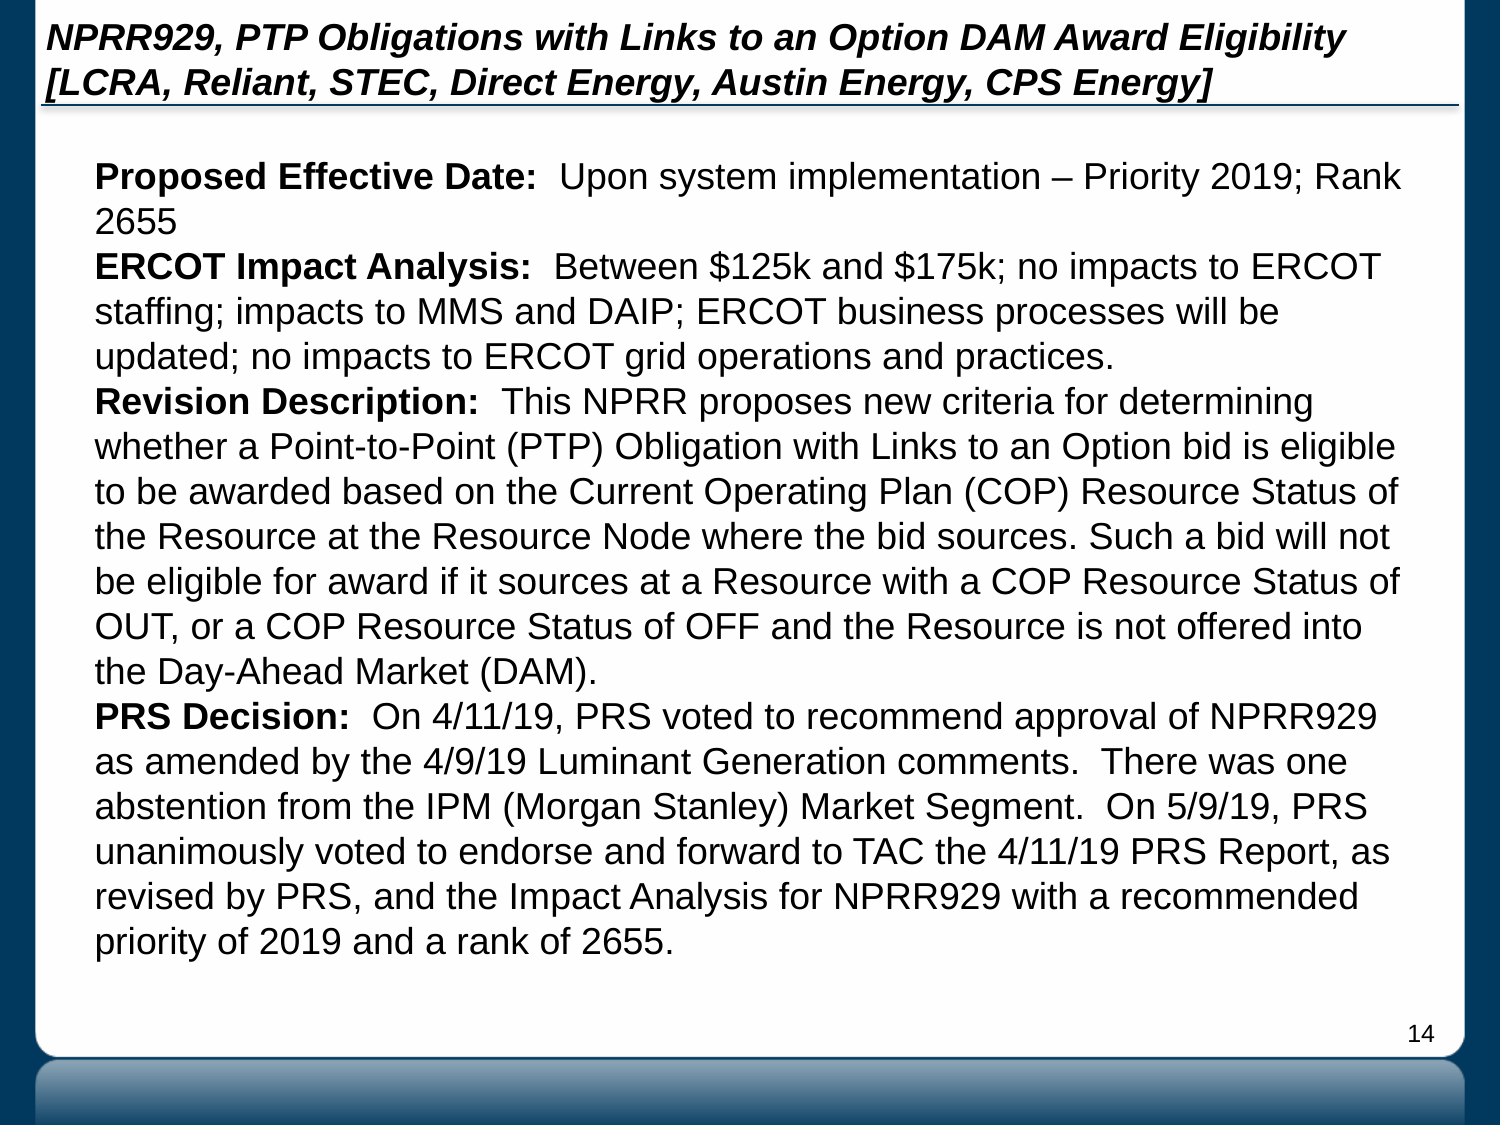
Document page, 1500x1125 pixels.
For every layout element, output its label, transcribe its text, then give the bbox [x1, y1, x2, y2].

picture [35, 0, 1465, 1125]
text_box Proposed Effective Date: Upon system implementation – Priority 2019; Rank 2655 ERCOT Impact Analysis: Between $125k and $175k; no impacts to ERCOT staffing; impacts to MMS and DAIP; ERCOT business processes will be updated; no impacts to ERCOT grid operations and practices. Revision Description: This NPRR proposes new criteria for determining whether a Point-to-Point (PTP) Obligation with Links to an Option bid is eligible to be awarded based on the Current Operating Plan (COP) Resource Status of the Resource at the Resource Node where the bid sources. Such a bid will not be eligible for award if it sources at a Resource with a COP Resource Status of OUT, or a COP Resource Status of OFF and the Resource is not offered into the Day-Ahead Market (DAM). PRS Decision: On 4/11/19, PRS voted to recommend approval of NPRR929 as amended by the 4/9/19 Luminant Generation comments. There was one abstention from the IPM (Morgan Stanley) Market Segment. On 5/9/19, PRS unanimously voted to endorse and forward to TAC the 4/11/19 PRS Report, as revised by PRS, and the Impact Analysis for NPRR929 with a recommended priority of 2019 and a rank of 2655. [79, 144, 1419, 969]
title NPRR929, PTP Obligations with Links to an Option DAM Award Eligibility [LCRA, Reliant, STEC, Direct Energy, Austin Energy, CPS Energy] [31, 20, 1464, 97]
